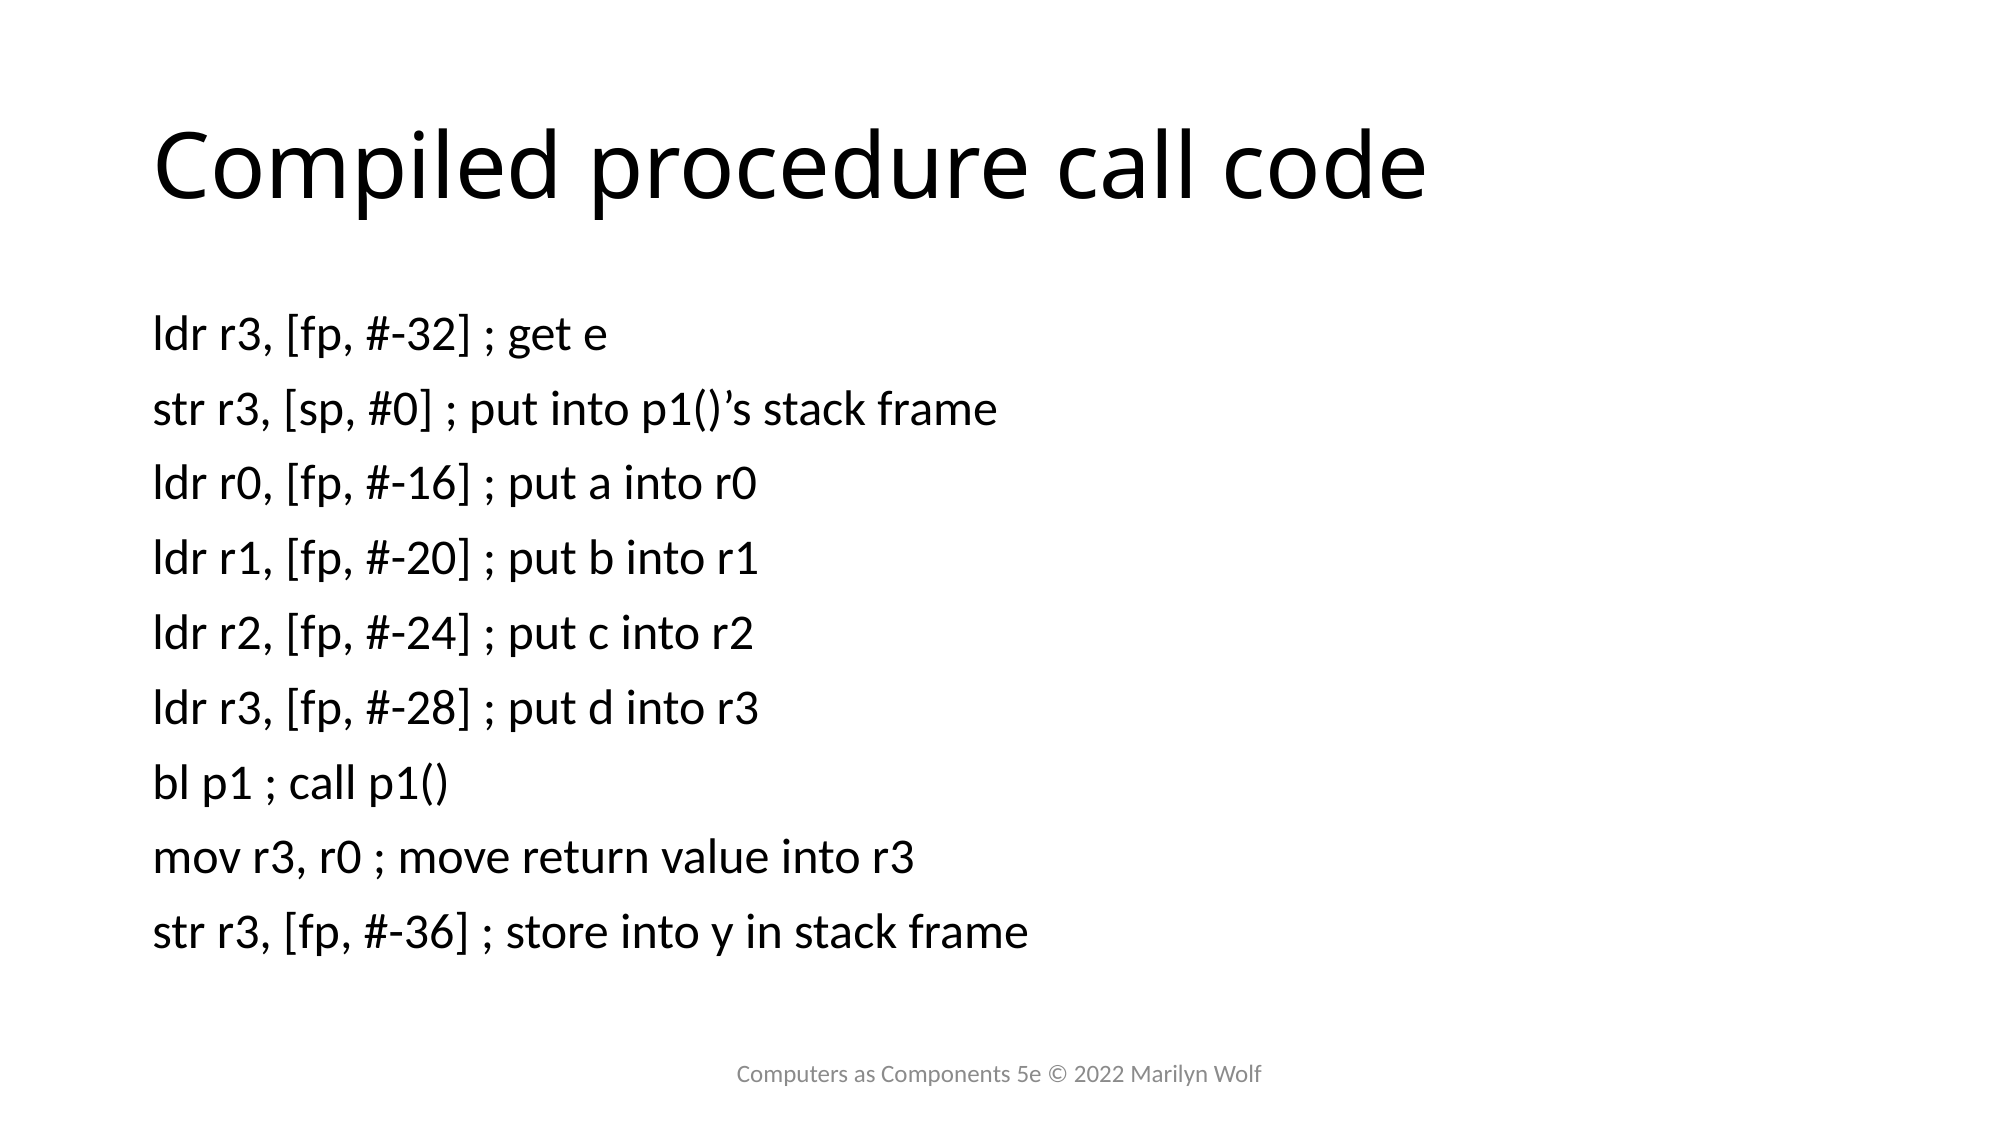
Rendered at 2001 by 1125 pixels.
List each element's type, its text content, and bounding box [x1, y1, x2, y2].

footer Computers as Components 5e © 2022 Marilyn Wolf [662, 1042, 1338, 1103]
title Compiled procedure call code [137, 59, 1863, 278]
list ldr r3, [fp, #-32] ; get e str r3, [sp, #0] ; put into p1()’s stack frame ldr r0, [fp, #-16] ; put a into r0 ldr r1, [fp, #-20] ; put b into r1 ldr r2, [fp, #-24] ; put c into r2 ldr r3, [fp, #-28] ; put d into r3 bl p1 ; call p1() mov r3, r0 ; move return value into r3 str r3, [fp, #-36] ; store into y in stack frame [137, 299, 1863, 1014]
